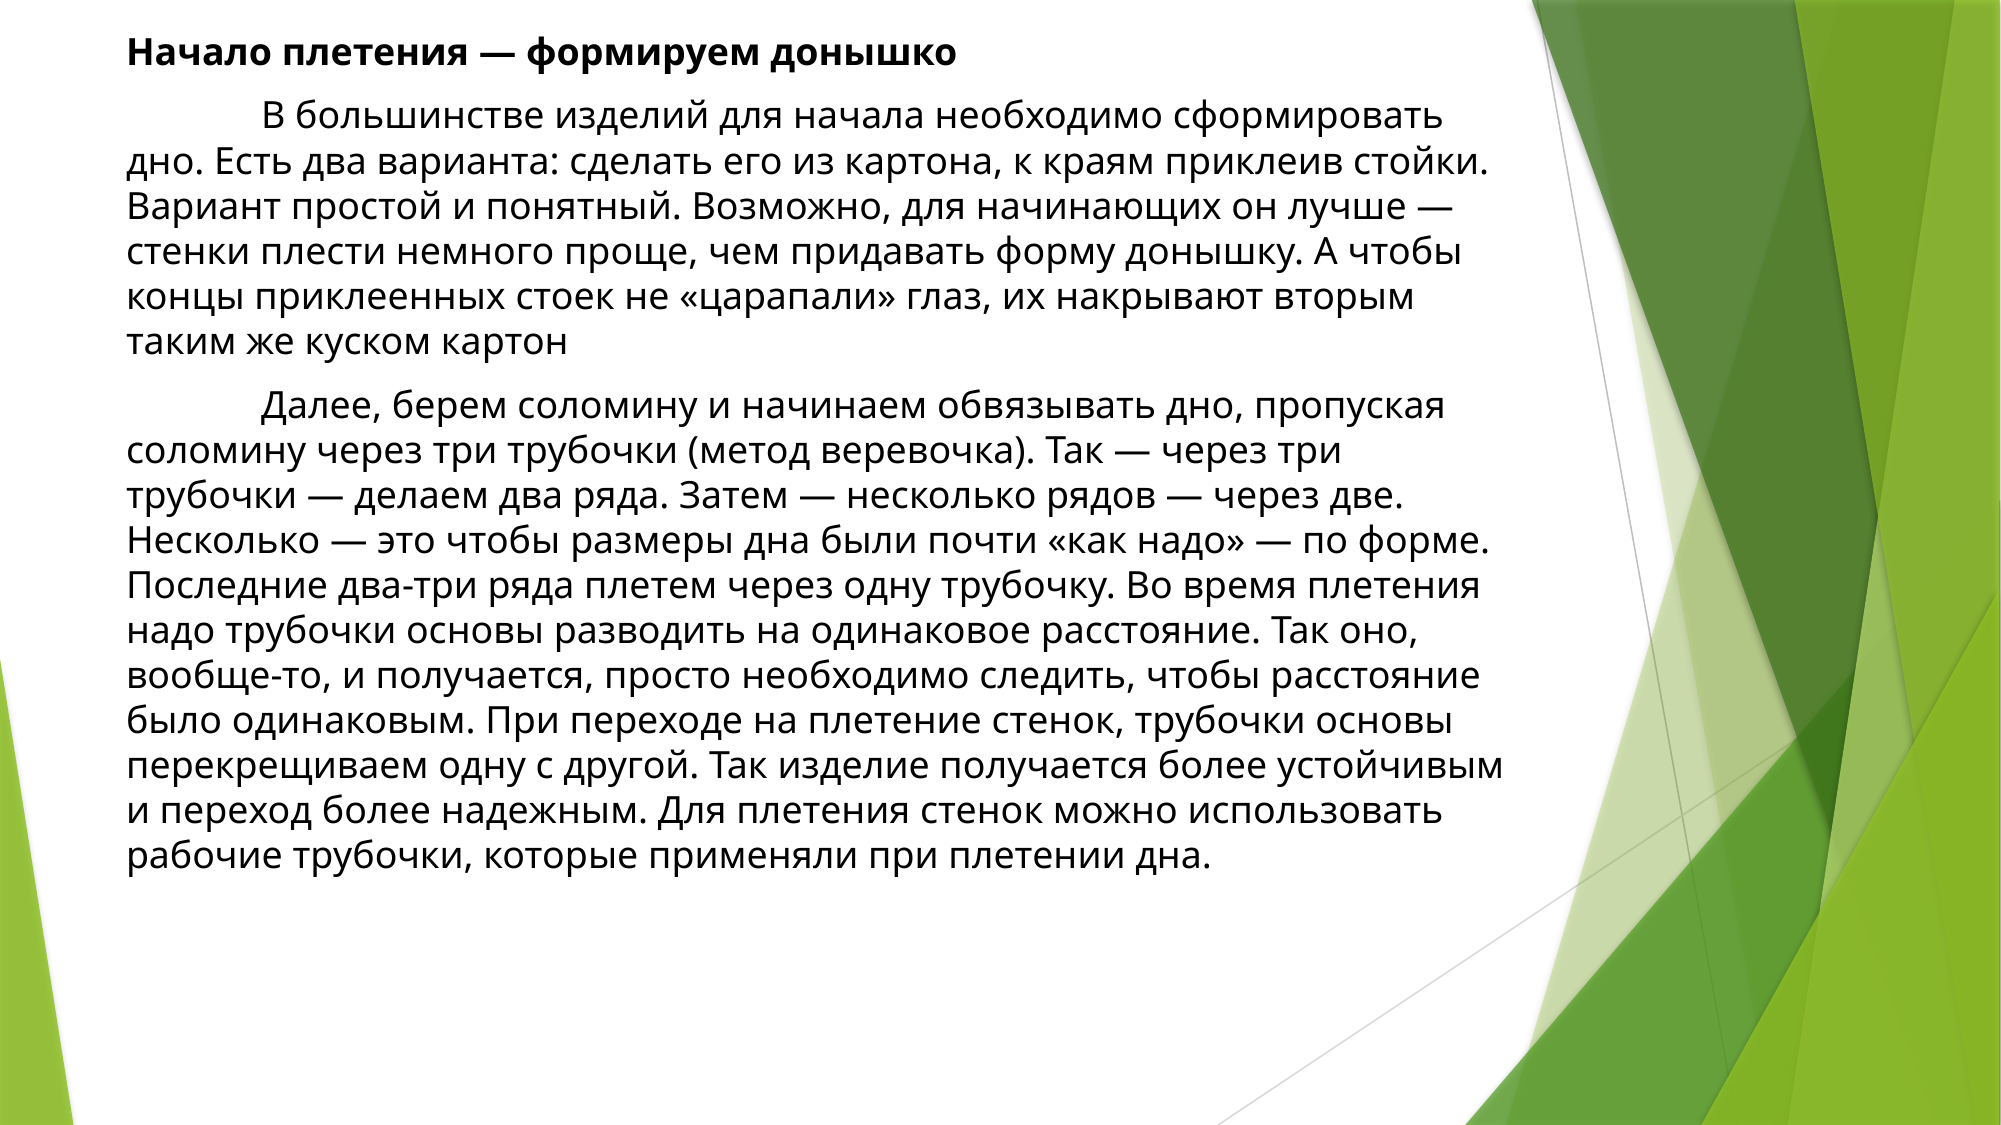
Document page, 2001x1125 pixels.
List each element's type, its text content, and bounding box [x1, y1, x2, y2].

list Начало плетения — формируем донышко В большинстве изделий для начала необходимо сформировать дно. Есть два варианта: сделать его из картона, к краям приклеив стойки. Вариант простой и понятный. Возможно, для начинающих он лучше — стенки плести немного проще, чем придавать форму донышку. А чтобы концы приклеенных стоек не «царапали» глаз, их накрывают вторым таким же куском картон Далее, берем соломину и начинаем обвязывать дно, пропуская соломину через три трубочки (метод веревочка). Так — через три трубочки — делаем два ряда. Затем — несколько рядов — через две. Несколько — это чтобы размеры дна были почти «как надо» — по форме. Последние два-три ряда плетем через одну трубочку. Во время плетения надо трубочки основы разводить на одинаковое расстояние. Так оно, вообще-то, и получается, просто необходимо следить, чтобы расстояние было одинаковым. При переходе на плетение стенок, трубочки основы перекрещиваем одну с другой. Так изделие получается более устойчивым и переход более надежным. Для плетения стенок можно использовать рабочие трубочки, которые применяли при плетении дна. [111, 20, 1522, 884]
